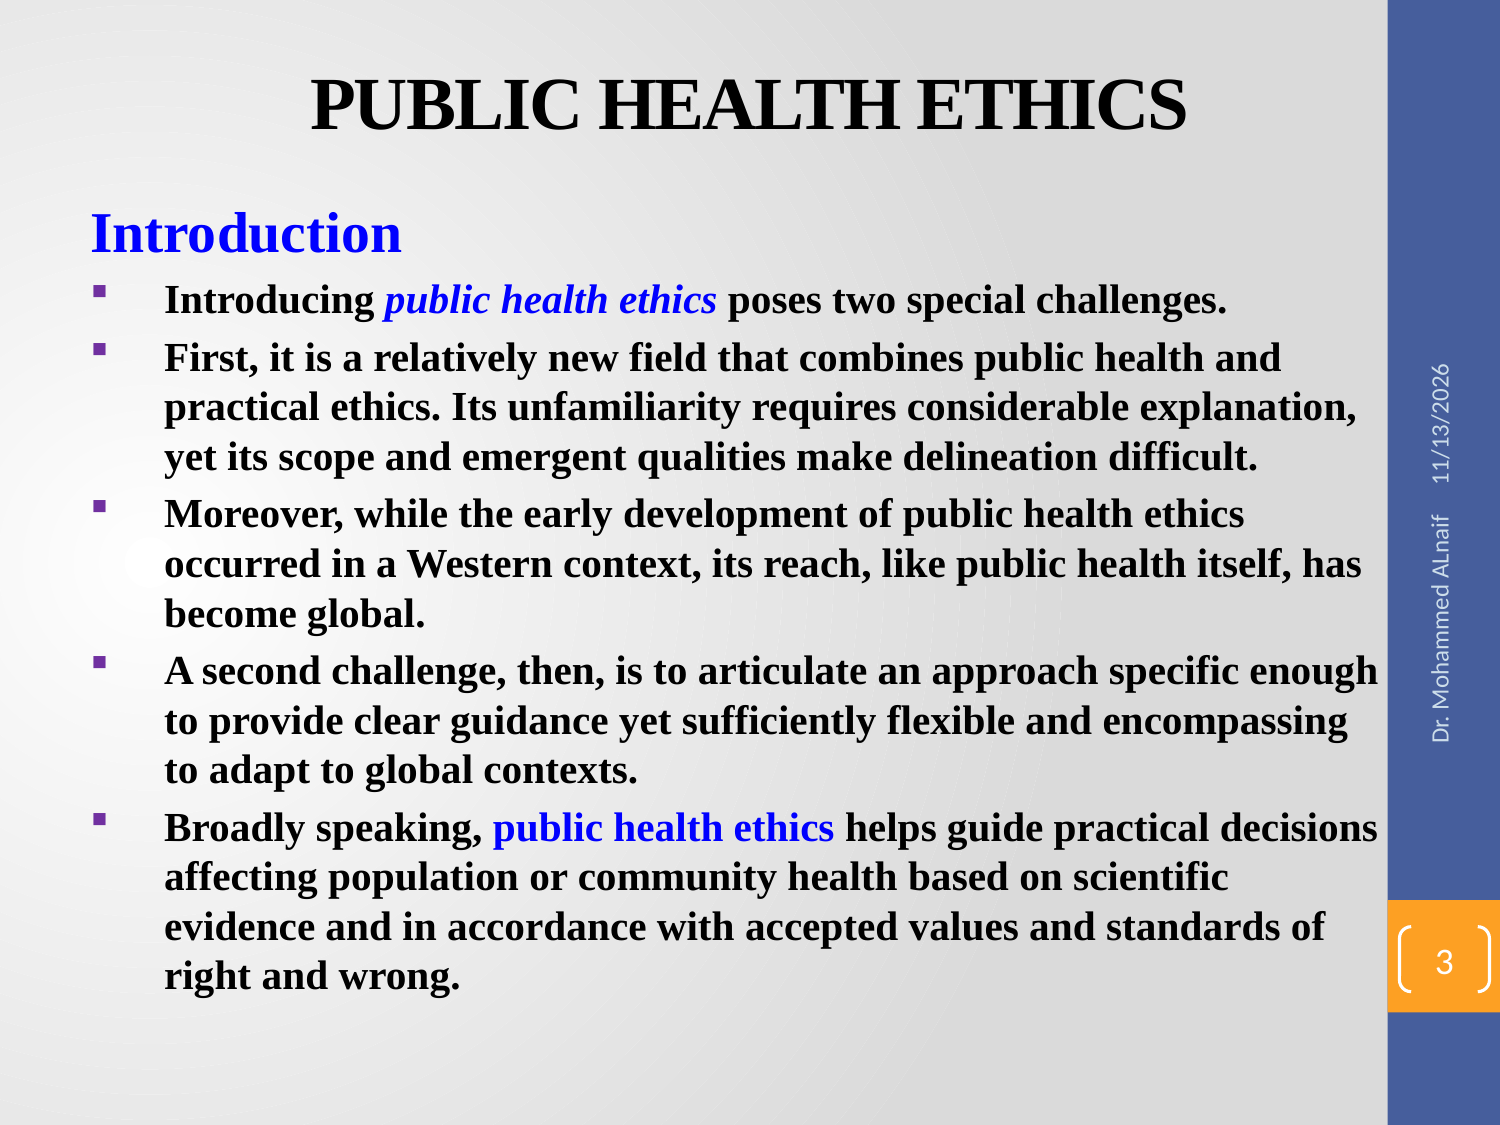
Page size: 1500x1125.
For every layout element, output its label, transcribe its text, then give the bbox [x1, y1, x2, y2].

footer Dr. Mohammed ALnaif [1408, 500, 1469, 889]
list Introduction Introducing public health ethics poses two special challenges. First, it is a relatively new field that combines public health and practical ethics. Its unfamiliarity requires considerable explanation, yet its scope and emergent qualities make delineation difficult. Moreover, while the early development of public health ethics occurred in a Western context, its reach, like public health itself, has become global. A second challenge, then, is to articulate an approach specific enough to provide clear guidance yet sufficiently flexible and encompassing to adapt to global contexts. Broadly speaking, public health ethics helps guide practical decisions affecting population or community health based on scientific evidence and in accordance with accepted values and standards of right and wrong. [75, 187, 1400, 1013]
title PUBLIC HEALTH ETHICS [75, 37, 1425, 163]
slide_number 3 [1397, 925, 1492, 994]
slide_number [1408, 100, 1469, 500]
